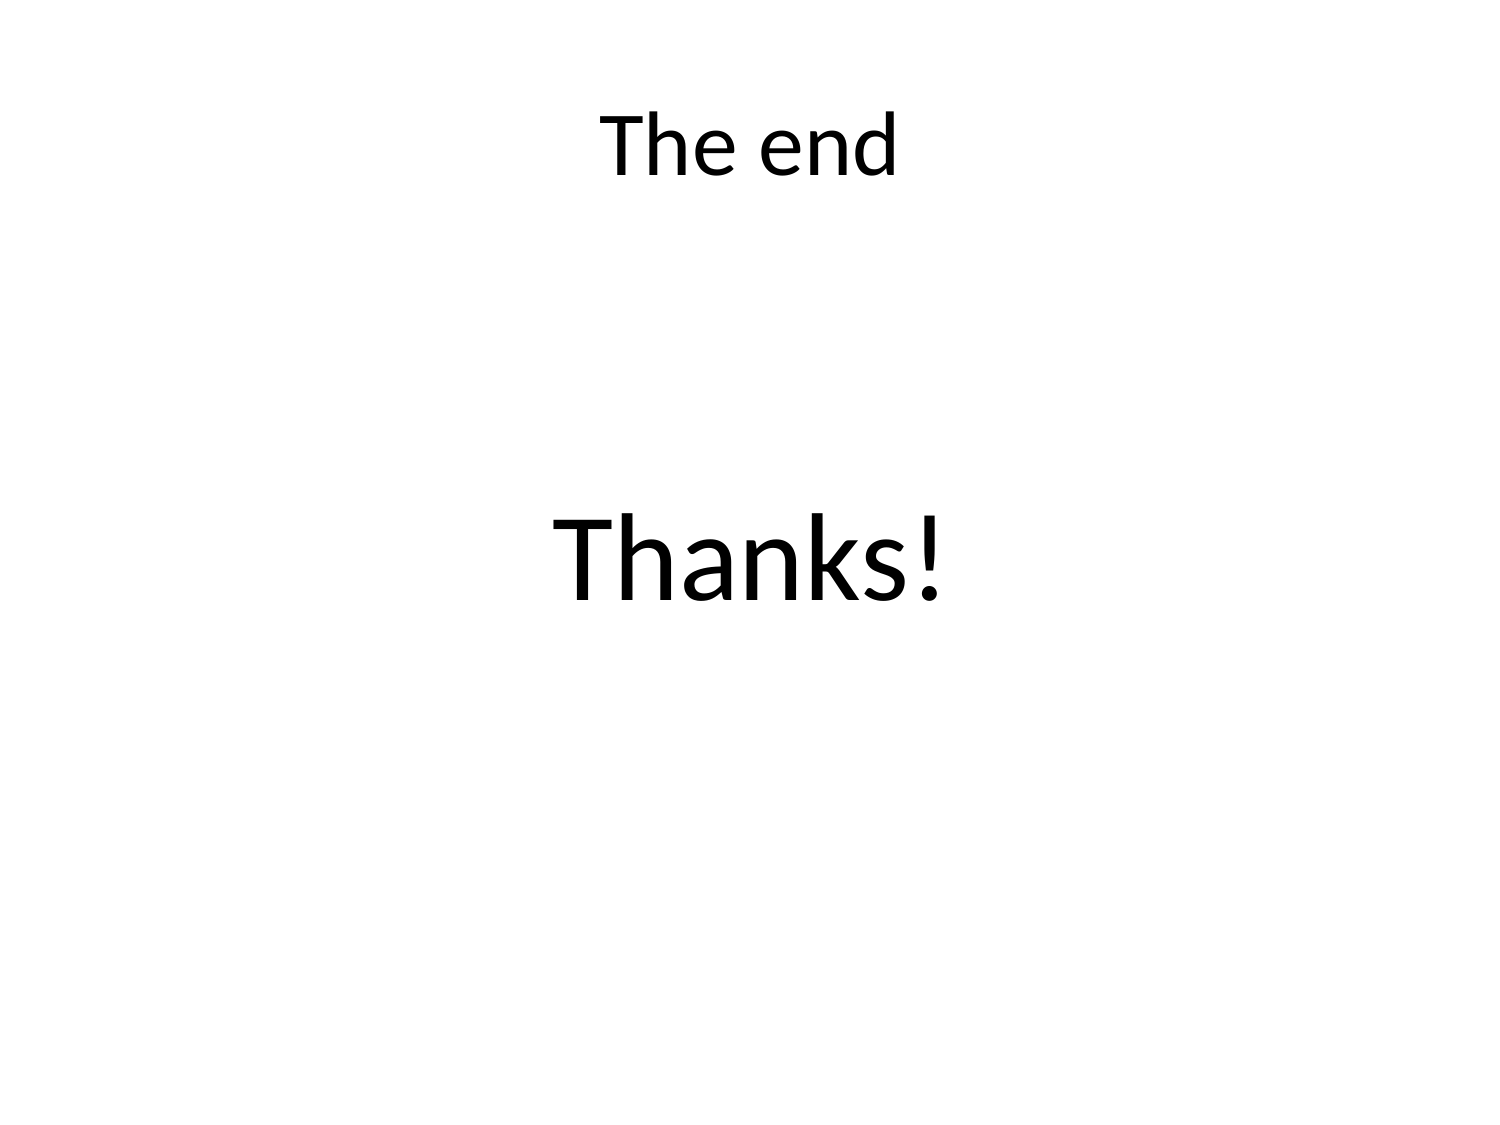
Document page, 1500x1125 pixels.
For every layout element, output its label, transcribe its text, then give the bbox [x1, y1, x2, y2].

list Thanks! [537, 468, 988, 674]
title The end [75, 45, 1425, 233]
